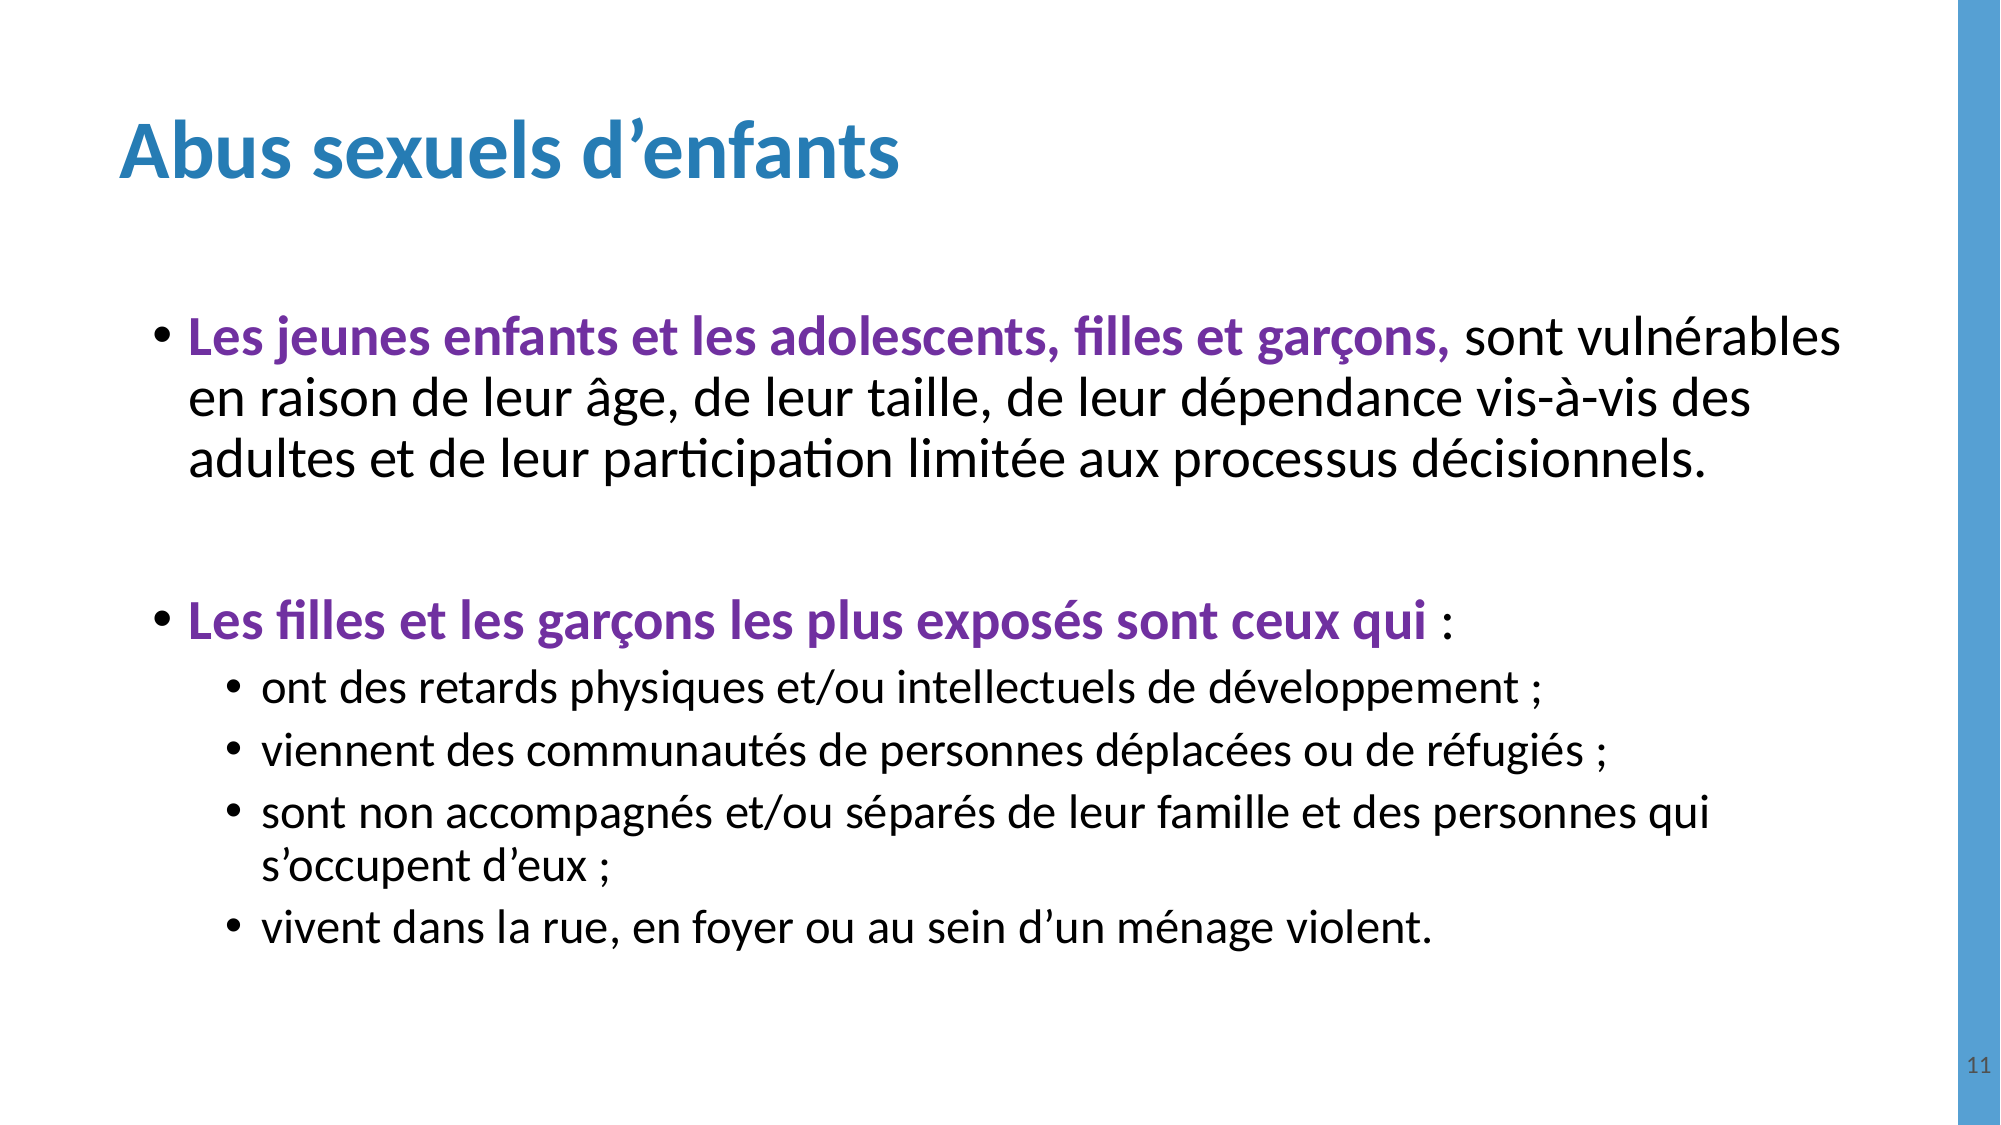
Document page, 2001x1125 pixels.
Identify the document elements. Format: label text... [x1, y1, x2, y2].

list Les jeunes enfants et les adolescents, filles et garçons, sont vulnérables en raison de leur âge, de leur taille, de leur dépendance vis-à-vis des adultes et de leur participation limitée aux processus décisionnels. Les filles et les garçons les plus exposés sont ceux qui : ont des retards physiques et/ou intellectuels de développement ; viennent des communautés de personnes déplacées ou de réfugiés ; sont non accompagnés et/ou séparés de leur famille et des personnes qui s’occupent d’eux ; vivent dans la rue, en foyer ou au sein d’un ménage violent. [137, 299, 1863, 1014]
title Abus sexuels d’enfants [104, 42, 1830, 260]
